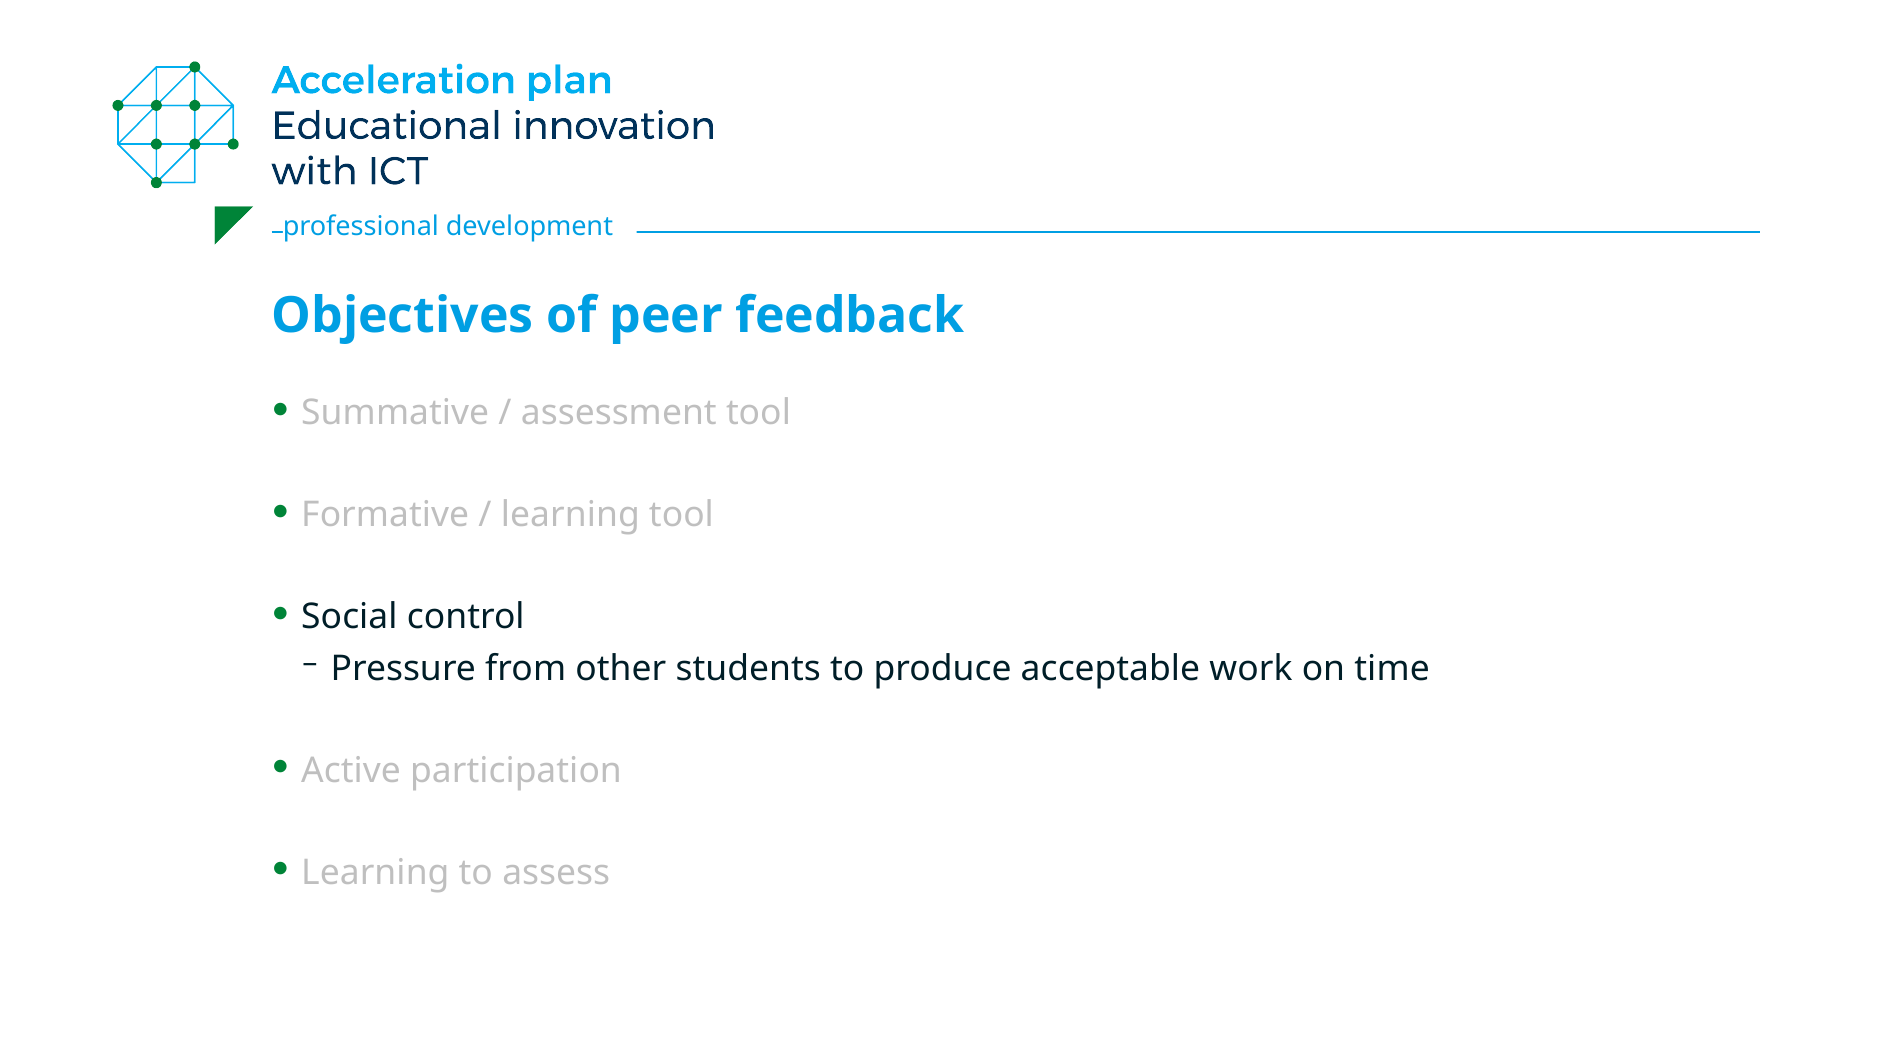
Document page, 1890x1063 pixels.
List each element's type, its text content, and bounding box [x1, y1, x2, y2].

title Objectives of peer feedback [271, 282, 1735, 344]
list Summative / assessment tool Formative / learning tool Social control Pressure from other students to produce acceptable work on time Active participation Learning to assess [271, 380, 1735, 986]
picture [0, 0, 717, 247]
